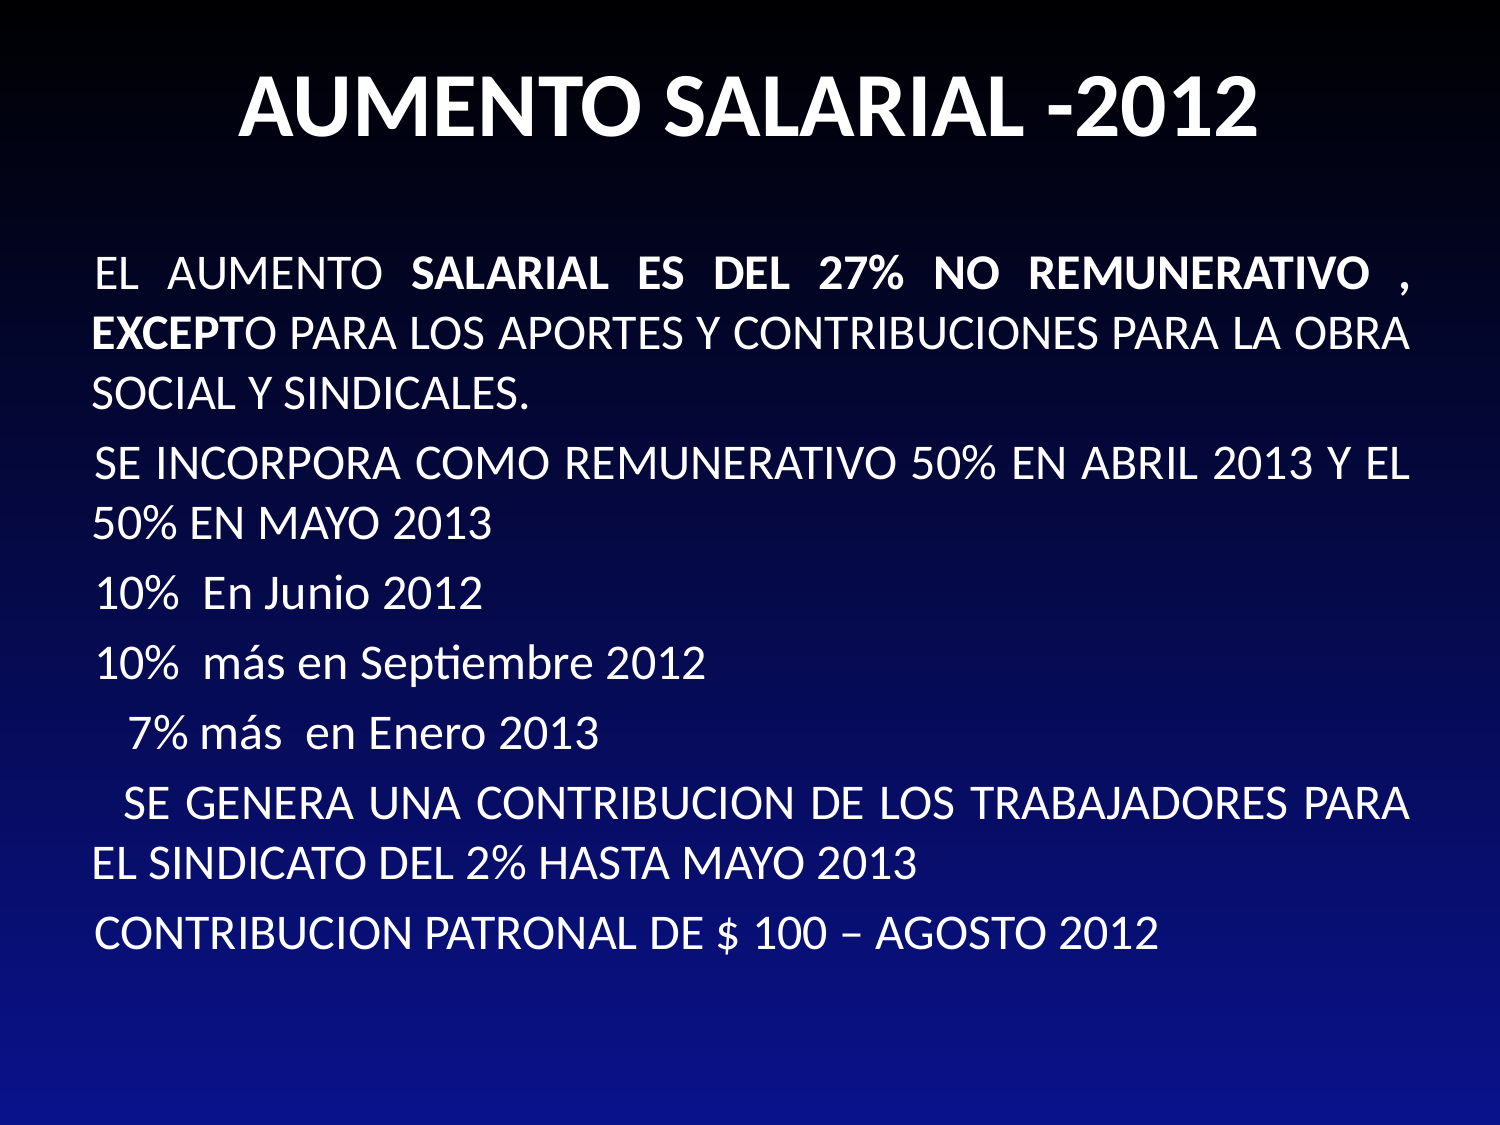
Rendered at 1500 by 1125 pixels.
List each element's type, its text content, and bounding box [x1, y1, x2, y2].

list EL AUMENTO SALARIAL ES DEL 27% NO REMUNERATIVO , EXCEPTO PARA LOS APORTES Y CONTRIBUCIONES PARA LA OBRA SOCIAL Y SINDICALES. SE INCORPORA COMO REMUNERATIVO 50% EN ABRIL 2013 Y EL 50% EN MAYO 2013 10% En Junio 2012 10% más en Septiembre 2012 7% más en Enero 2013 SE GENERA UNA CONTRIBUCION DE LOS TRABAJADORES PARA EL SINDICATO DEL 2% HASTA MAYO 2013 CONTRIBUCION PATRONAL DE $ 100 – AGOSTO 2012 [76, 231, 1428, 1077]
title AUMENTO SALARIAL -2012 [74, 44, 1426, 233]
